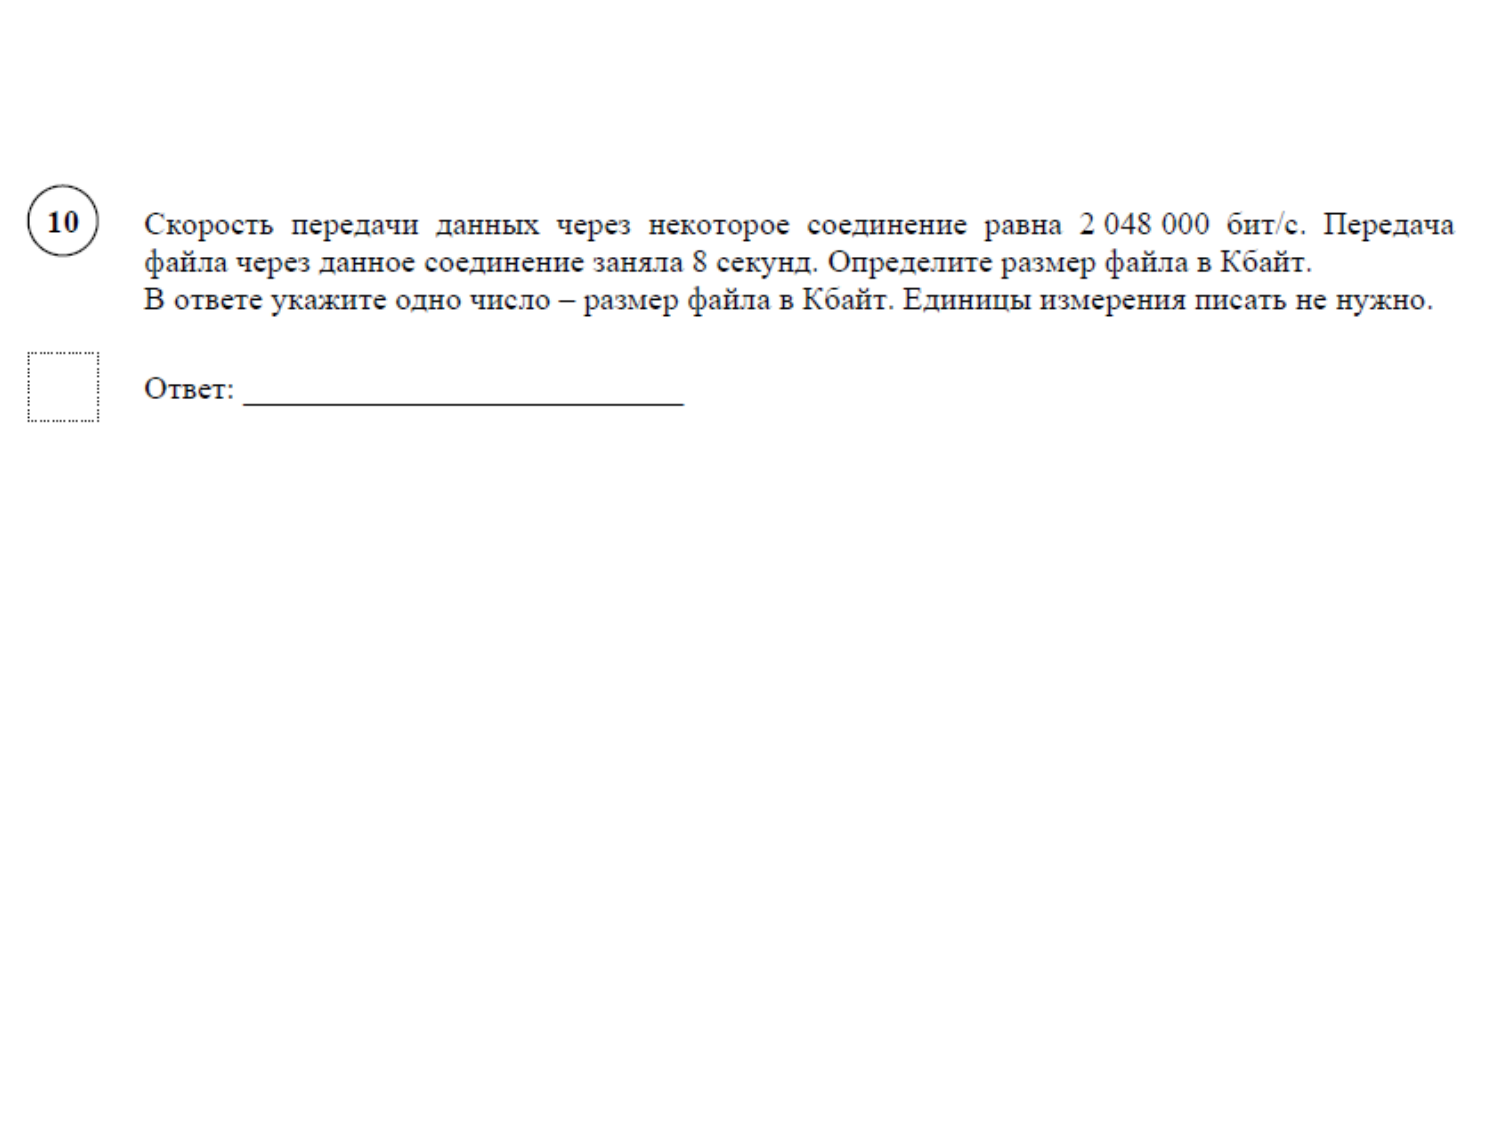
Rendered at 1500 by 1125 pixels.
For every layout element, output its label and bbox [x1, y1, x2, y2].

picture [4, 172, 1465, 433]
